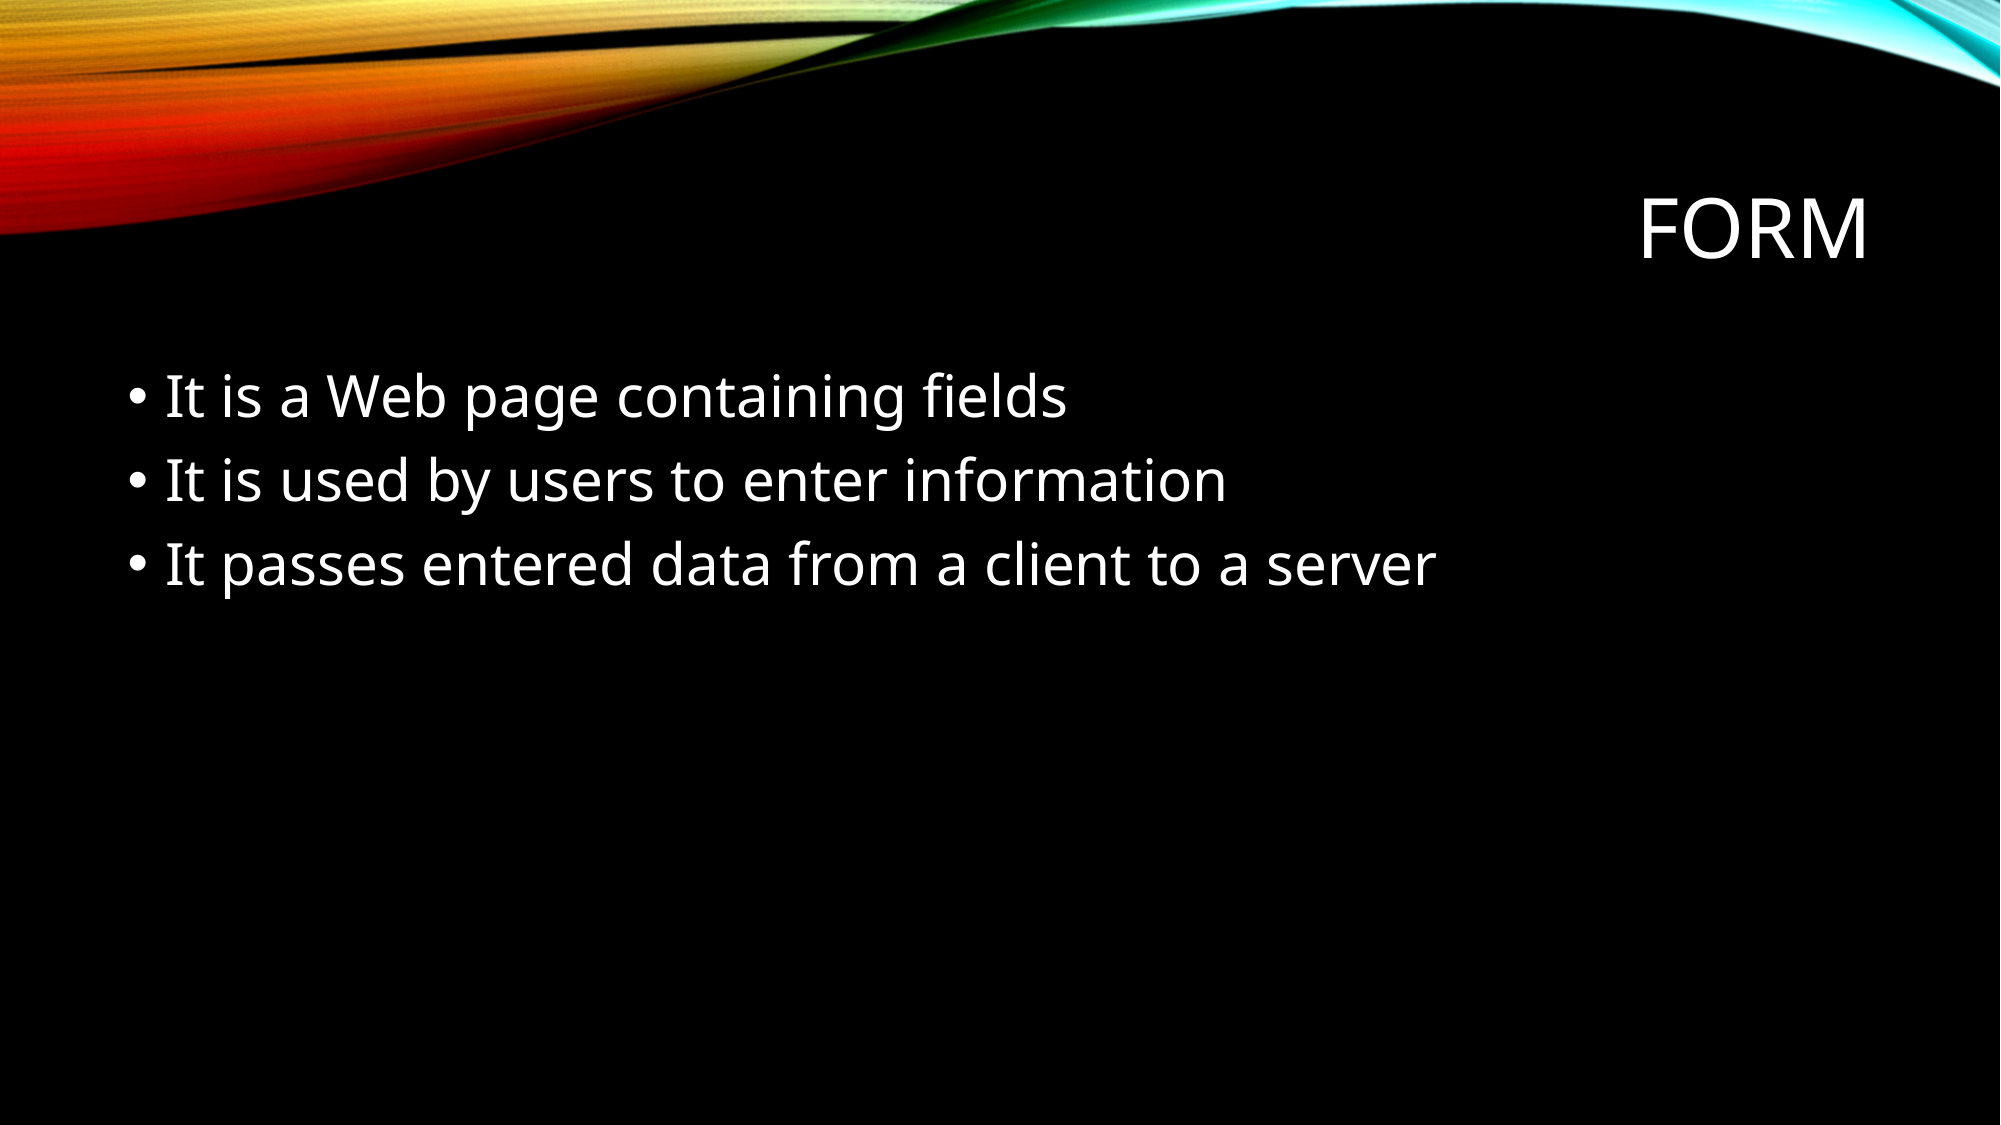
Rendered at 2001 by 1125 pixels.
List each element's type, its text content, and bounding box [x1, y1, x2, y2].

picture [0, 0, 2000, 237]
title Form [474, 125, 1888, 338]
list It is a Web page containing fields It is used by users to enter information It passes entered data from a client to a server [112, 360, 1888, 1021]
